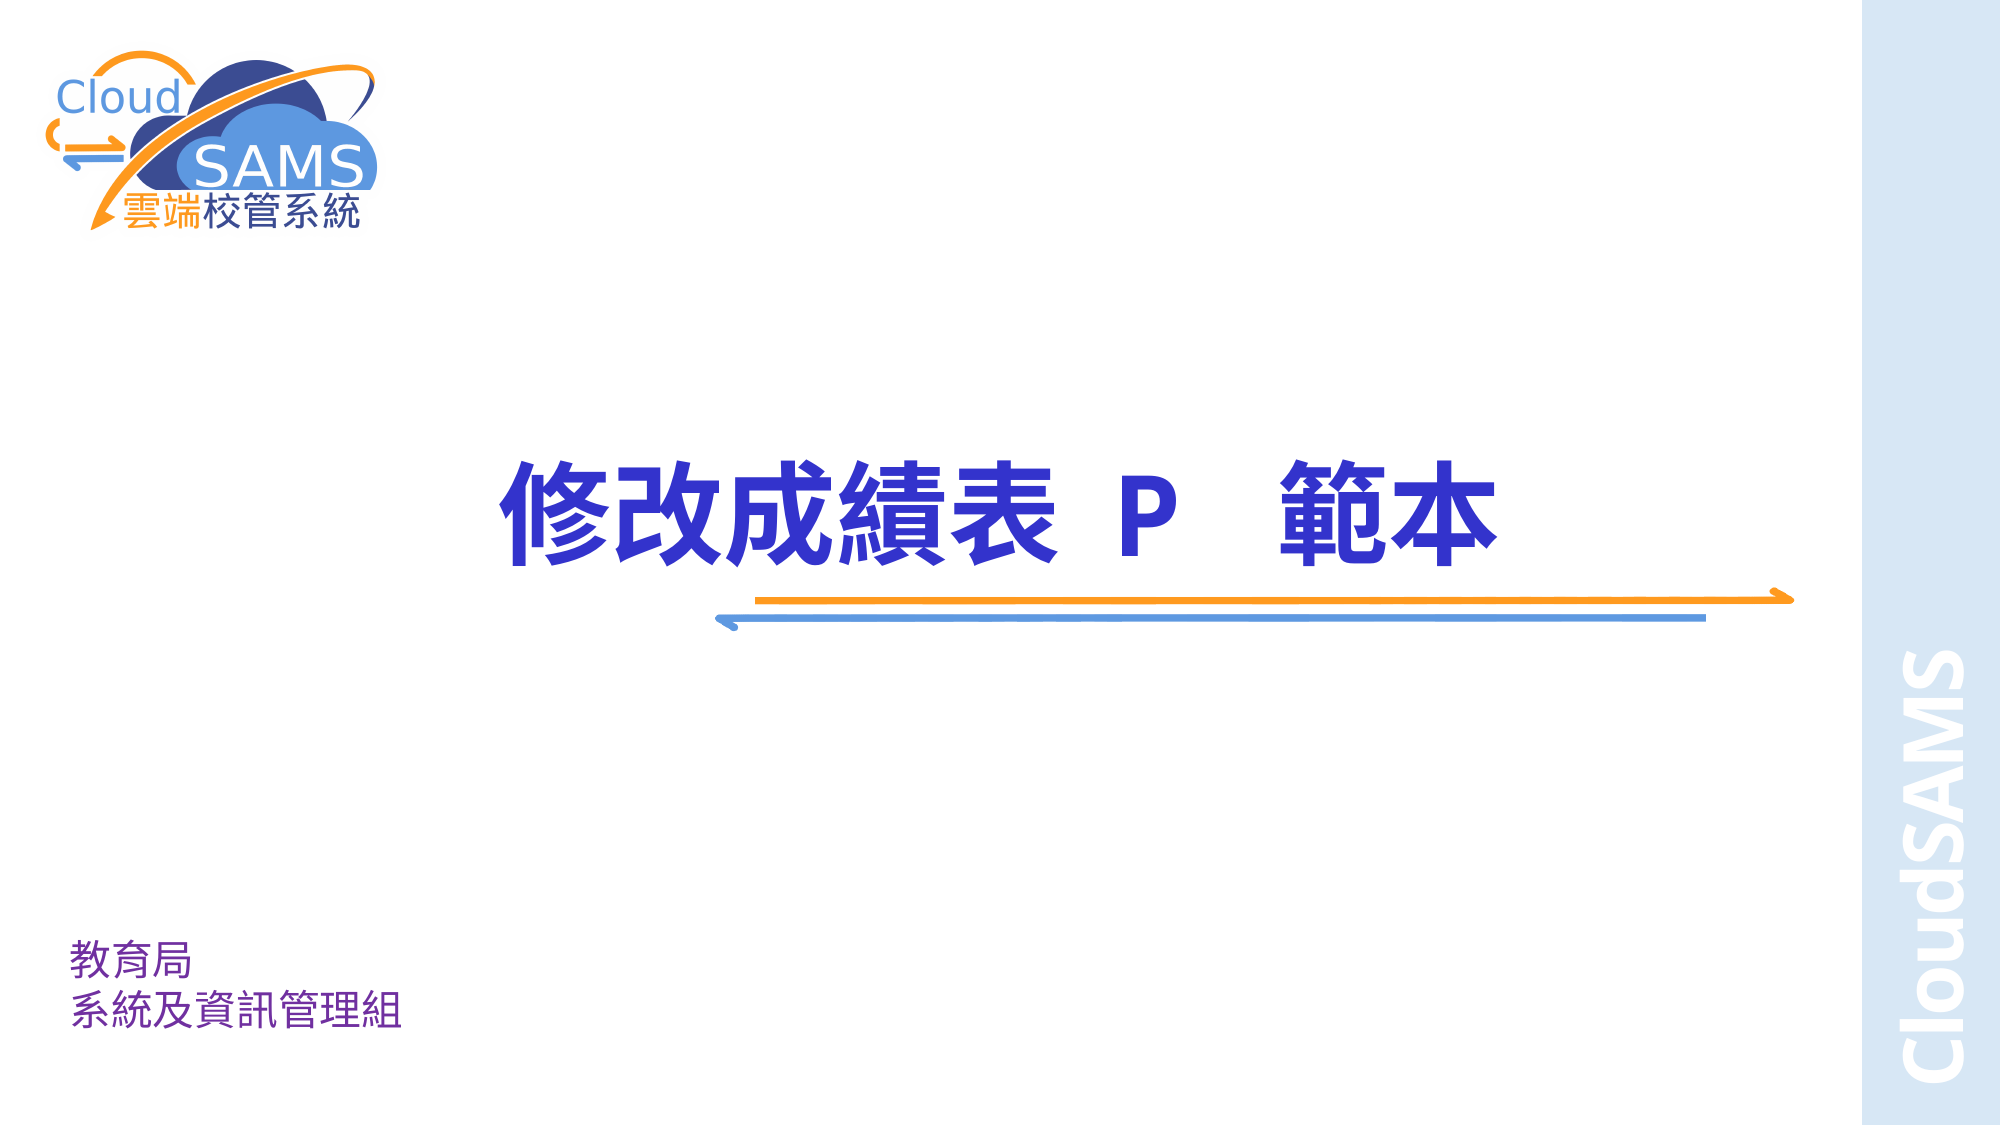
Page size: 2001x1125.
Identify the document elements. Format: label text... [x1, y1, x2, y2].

picture [1750, 584, 1797, 607]
picture [21, 2, 430, 264]
title 修改成績表 P 範本 [249, 370, 1750, 653]
